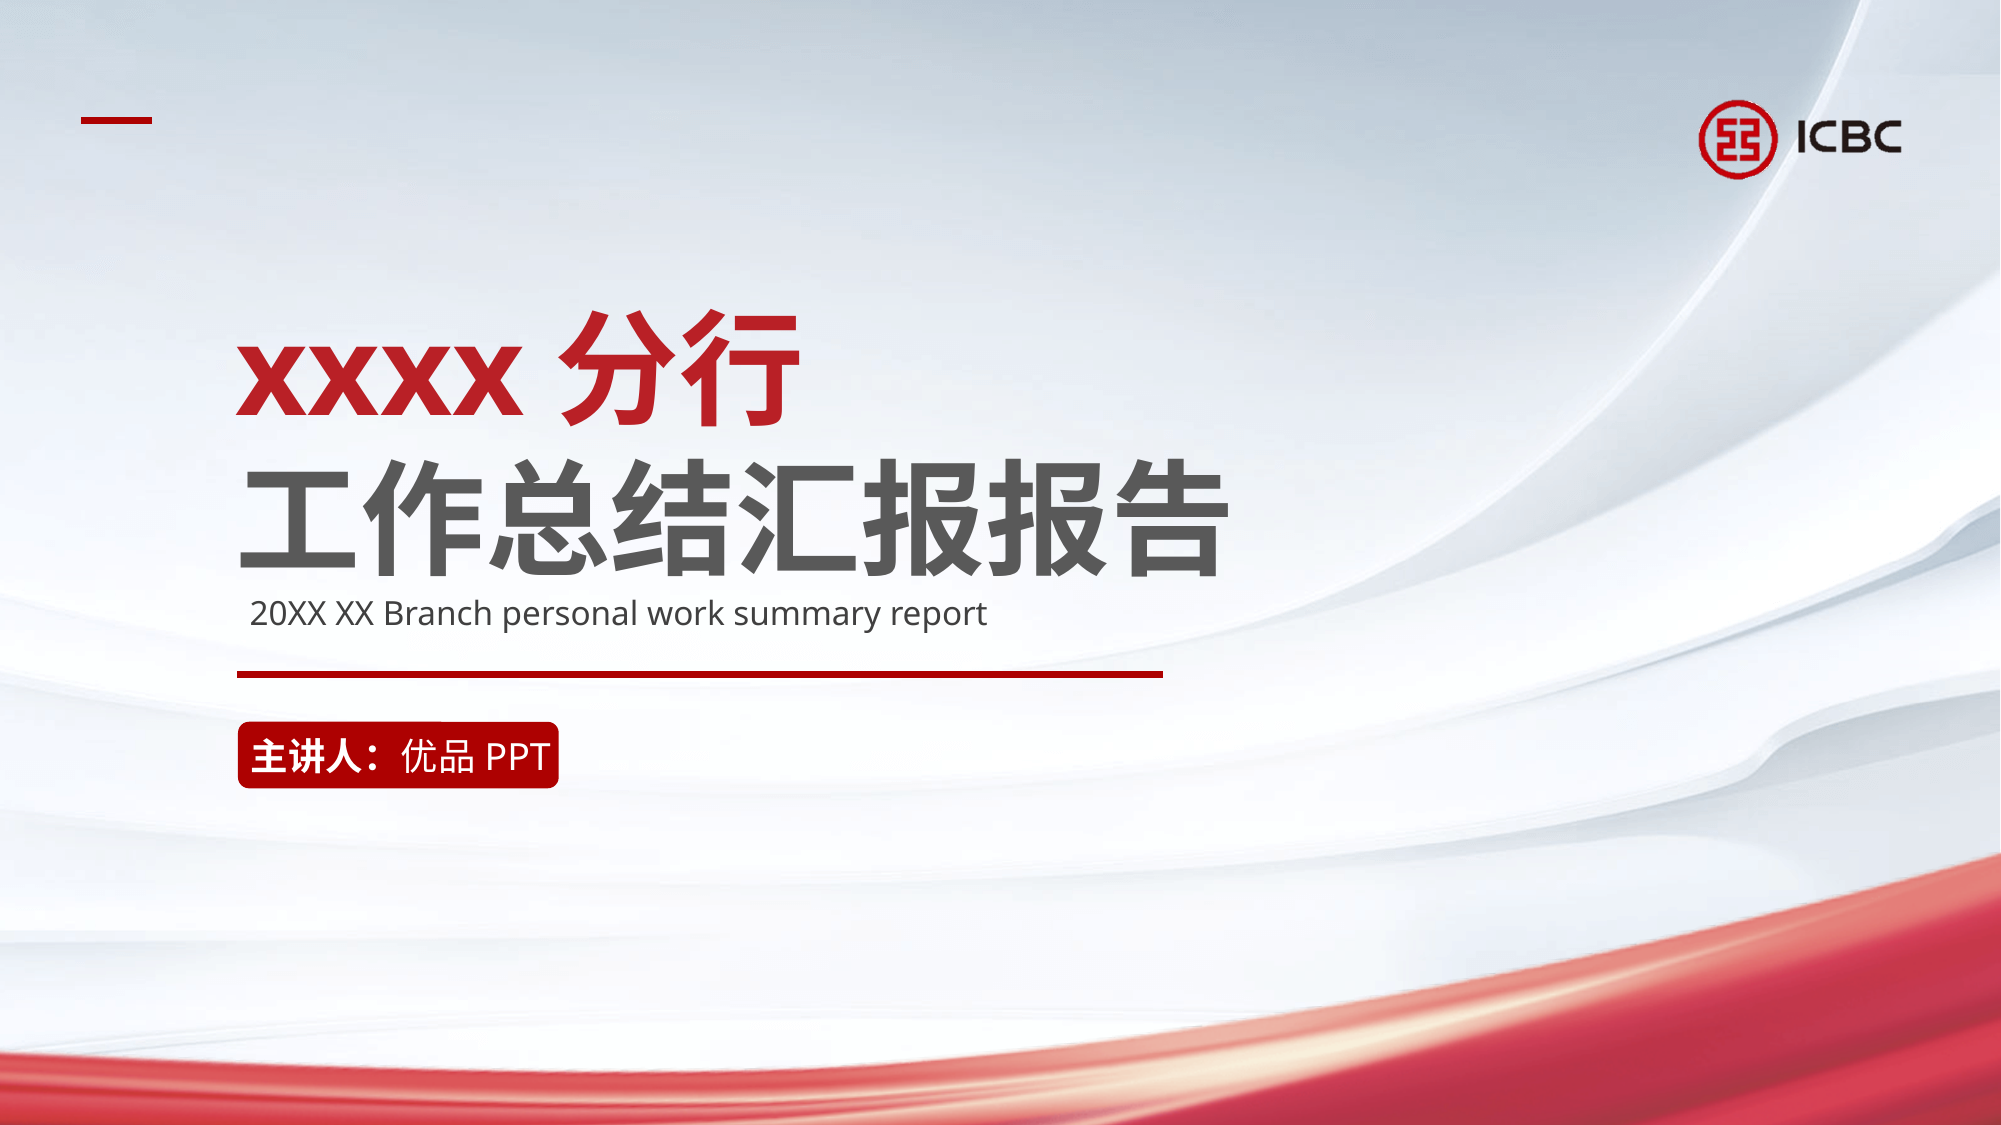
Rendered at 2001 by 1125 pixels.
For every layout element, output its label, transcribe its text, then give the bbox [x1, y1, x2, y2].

text_box 20XX XX Branch personal work summary report [234, 584, 1004, 640]
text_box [1575, 52, 2000, 188]
text_box xxxx分行 工作总结汇报报告 [220, 240, 2000, 599]
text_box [237, 721, 564, 789]
picture [0, 0, 2001, 1125]
